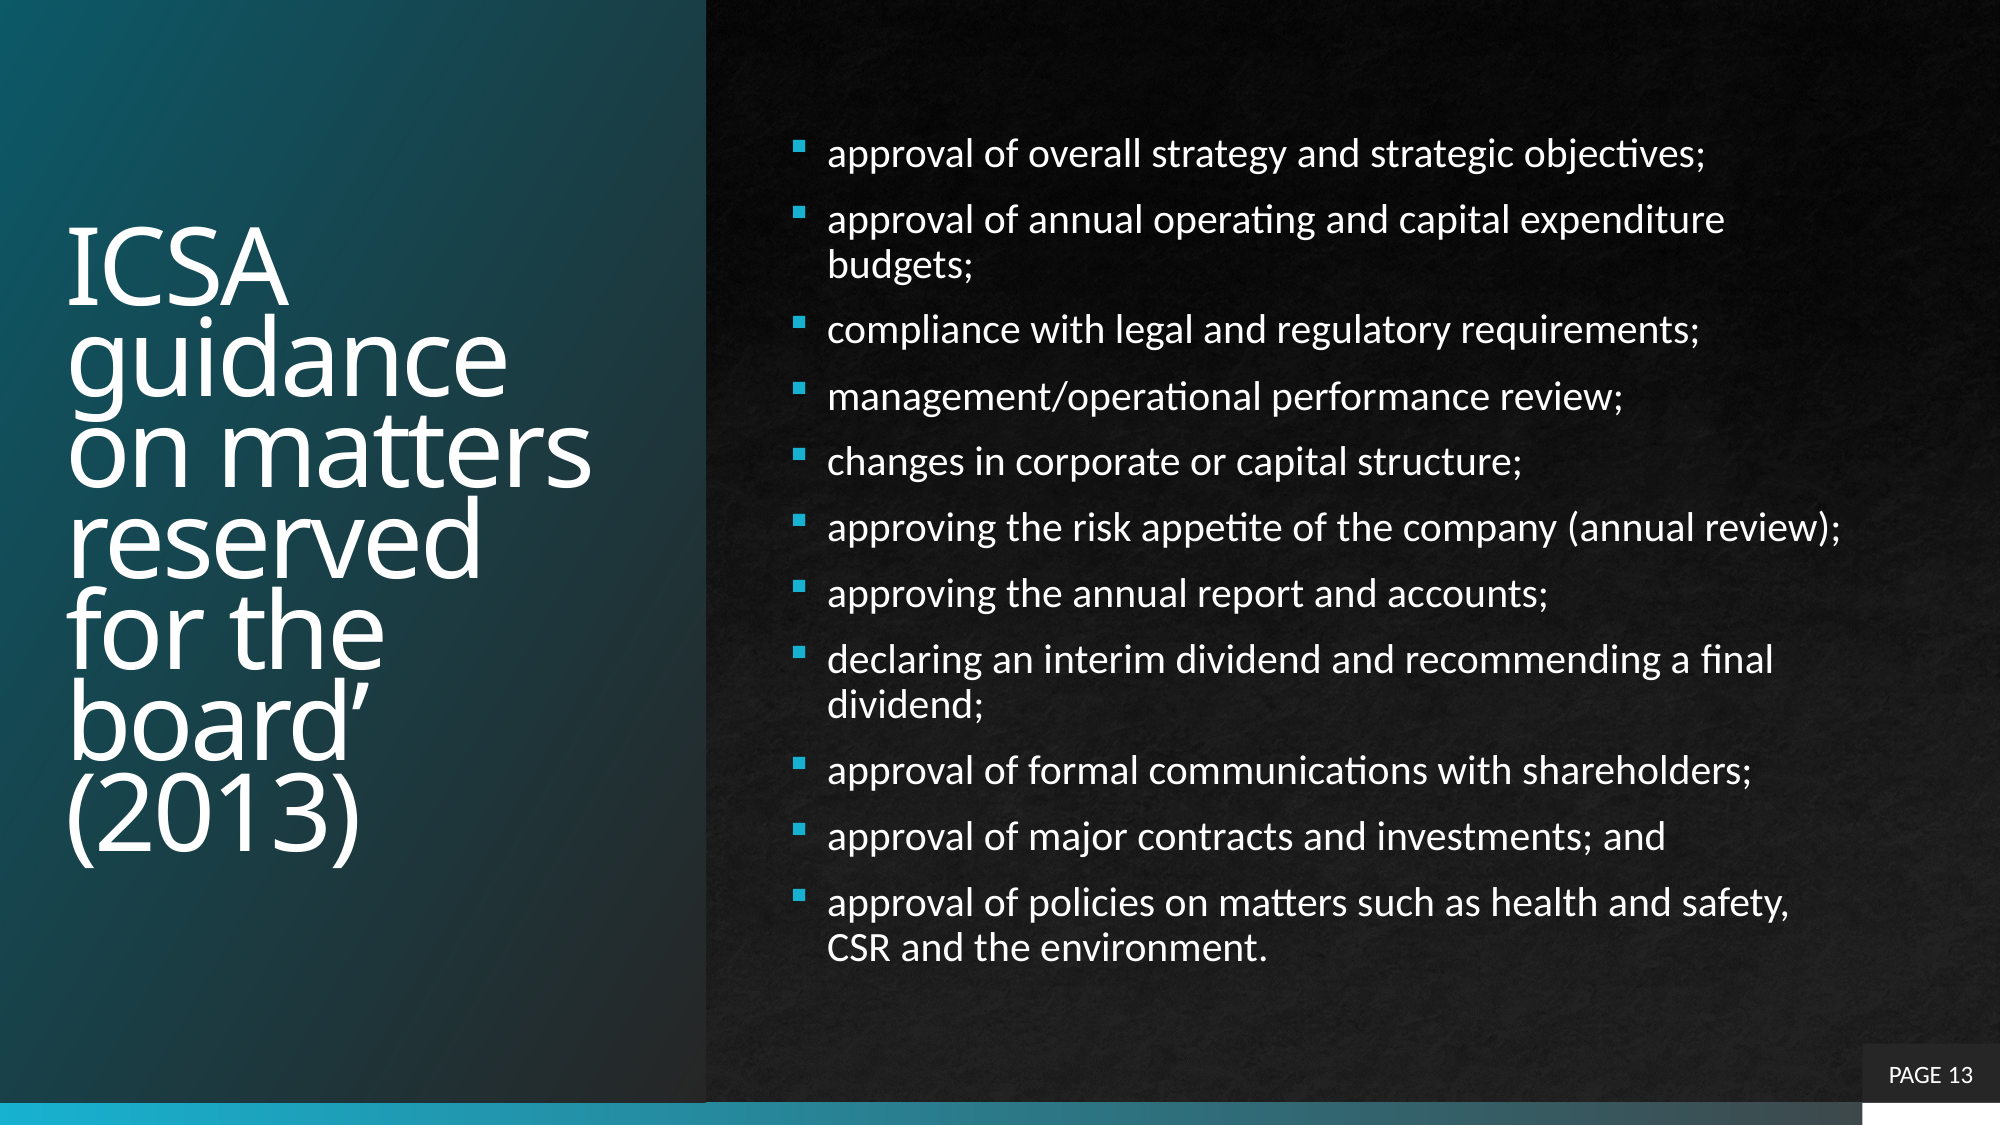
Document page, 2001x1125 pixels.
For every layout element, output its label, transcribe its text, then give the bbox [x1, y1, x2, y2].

list approval of overall strategy and strategic objectives; approval of annual operating and capital expenditure budgets; compliance with legal and regulatory requirements; management/operational performance review; changes in corporate or capital structure; approving the risk appetite of the company (annual review); approving the annual report and accounts; declaring an interim dividend and recommending a final dividend; approval of formal communications with shareholders; approval of major contracts and investments; and approval of policies on matters such as health and safety, CSR and the environment. [771, 59, 1863, 1042]
slide_number PAGE 13 [1862, 1043, 2000, 1103]
title ICSA guidance on matters reserved for the board’ (2013) [0, 0, 707, 1103]
picture [707, 0, 2000, 1103]
